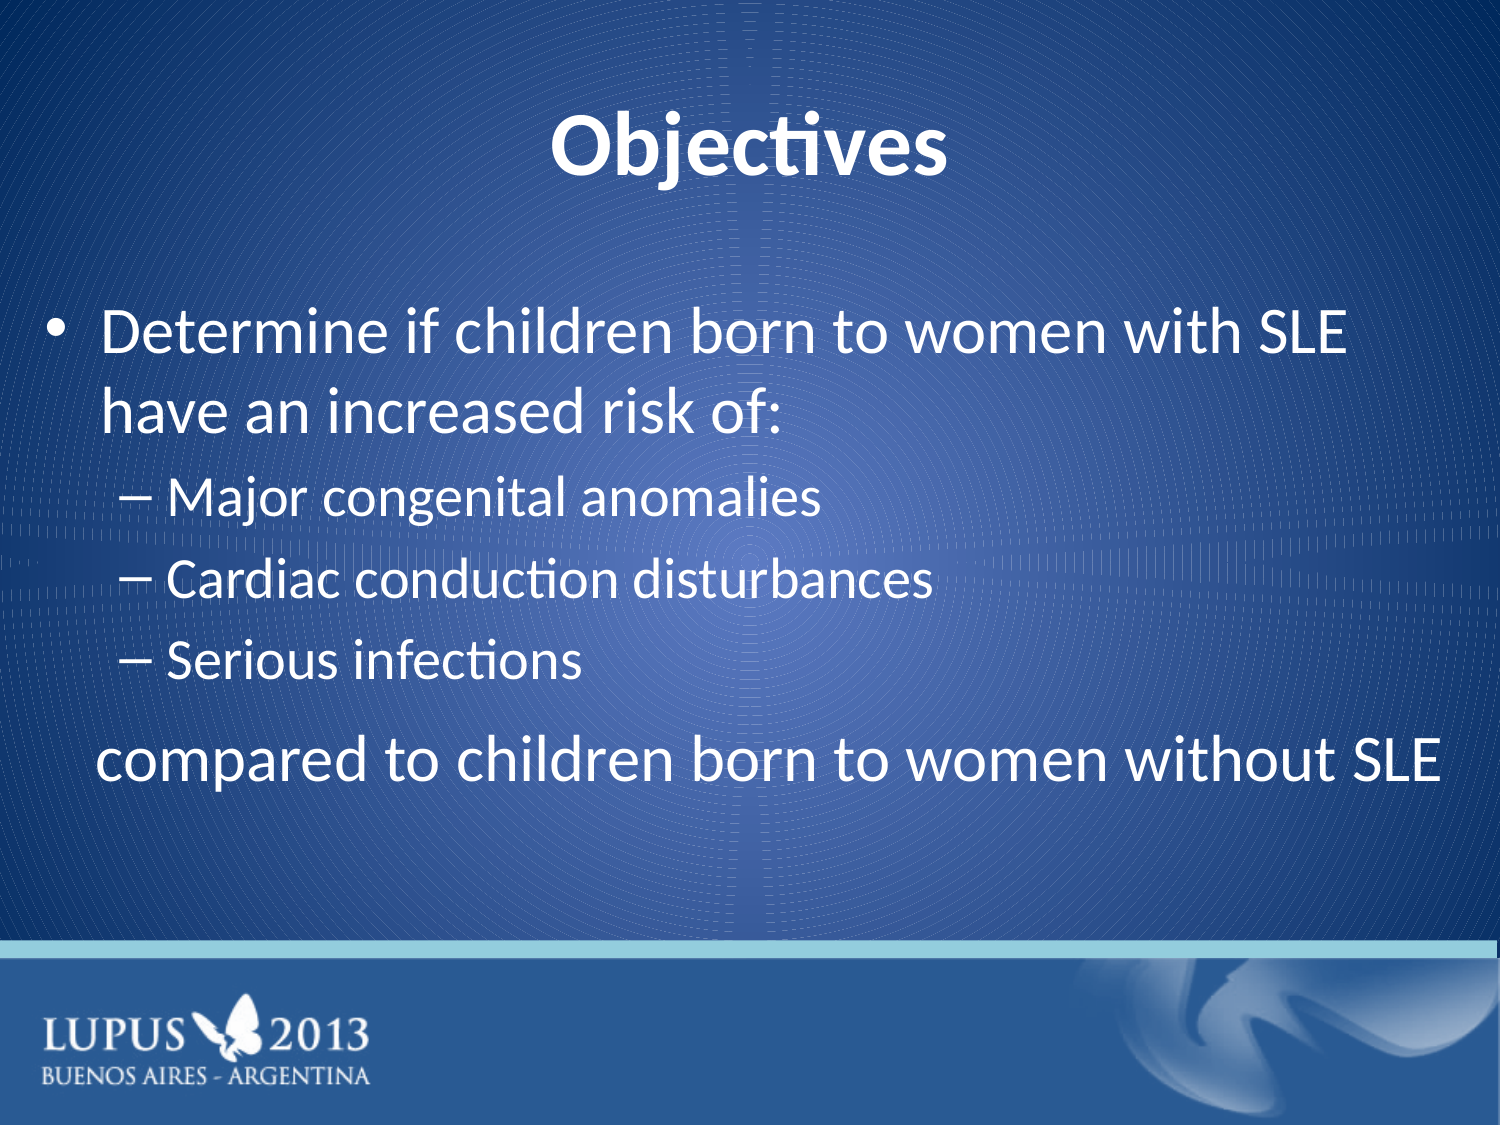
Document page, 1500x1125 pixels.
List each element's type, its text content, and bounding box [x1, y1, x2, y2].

list Determine if children born to women with SLE have an increased risk of: Major congenital anomalies Cardiac conduction disturbances Serious infections compared to children born to women without SLE [29, 278, 1500, 1022]
title Objectives [75, 45, 1425, 233]
